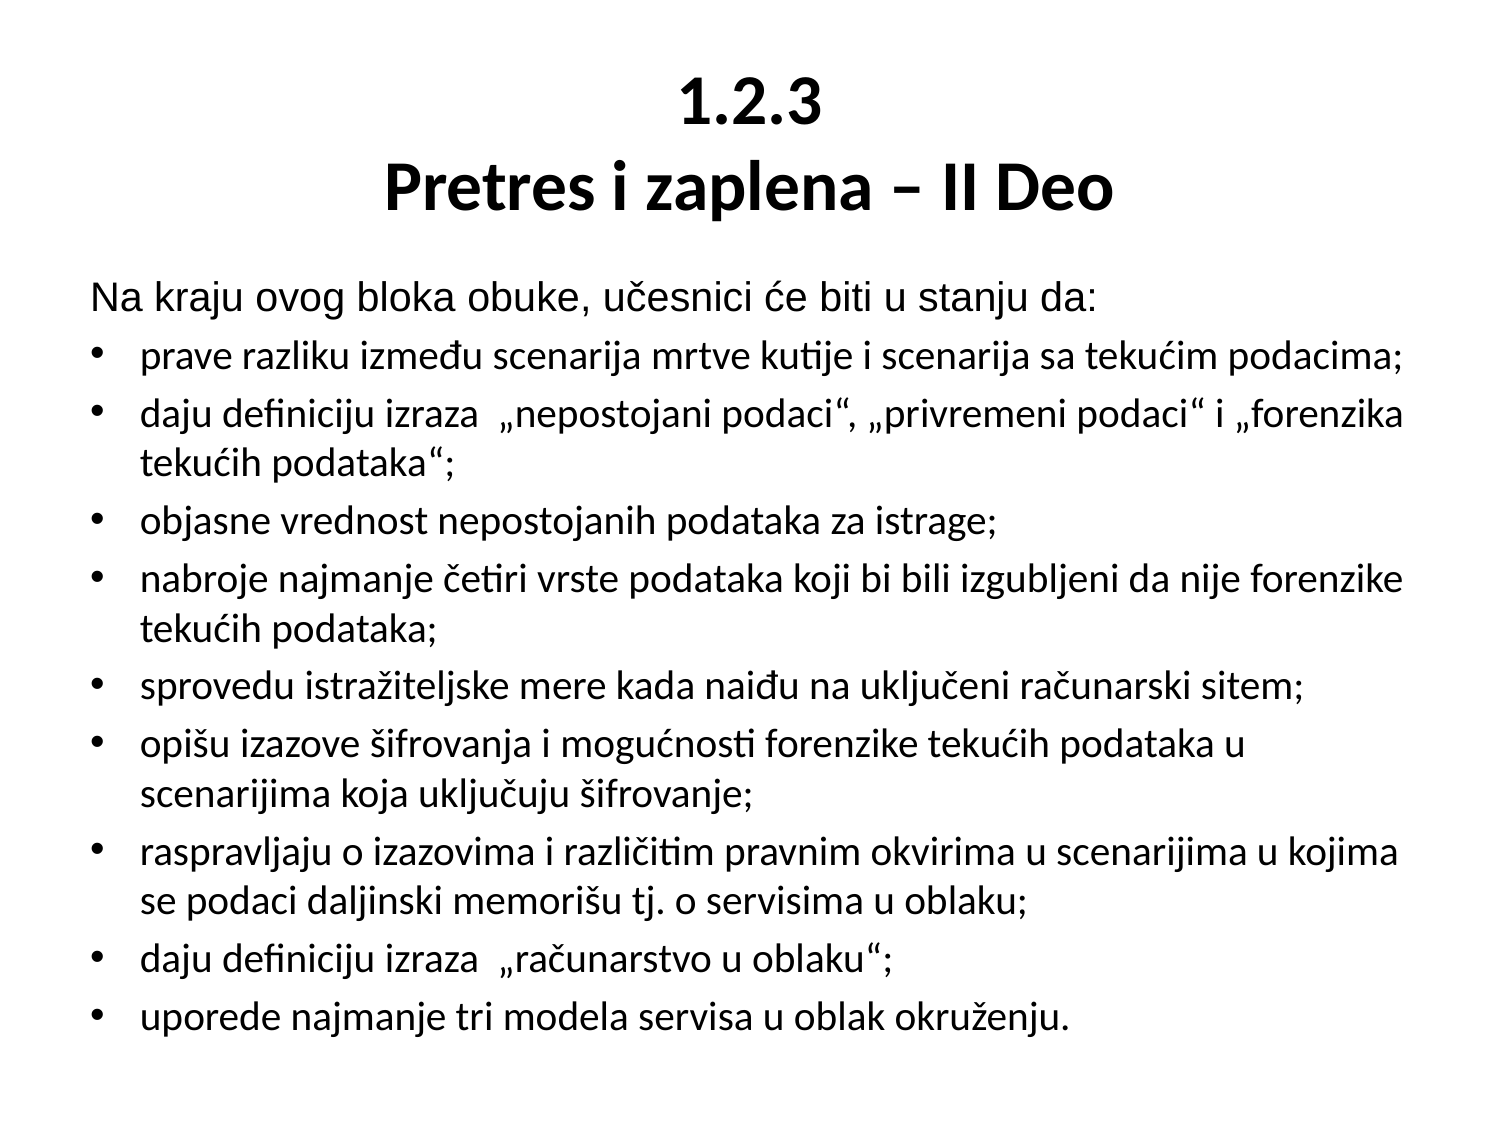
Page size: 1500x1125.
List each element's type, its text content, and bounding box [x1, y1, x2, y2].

title 1.2.3 Pretres i zaplena – II Deo [74, 44, 1426, 233]
list Na kraju ovog bloka obuke, učesnici će biti u stanju da: prave razliku između scenarija mrtve kutije i scenarija sa tekućim podacima; daju definiciju izraza „nepostojani podaci“, „privremeni podaci“ i „forenzika tekućih podataka“; objasne vrednost nepostojanih podataka za istrage; nabroje najmanje četiri vrste podataka koji bi bili izgubljeni da nije forenzike tekućih podataka; sprovedu istražiteljske mere kada naiđu na uključeni računarski sitem; opišu izazove šifrovanja i mogućnosti forenzike tekućih podataka u scenarijima koja uključuju šifrovanje; raspravljaju o izazovima i različitim pravnim okvirima u scenarijima u kojima se podaci daljinski memorišu tj. o servisima u oblaku; daju definiciju izraza „računarstvo u oblaku“; uporede najmanje tri modela servisa u oblak okruženju. [74, 262, 1426, 1089]
